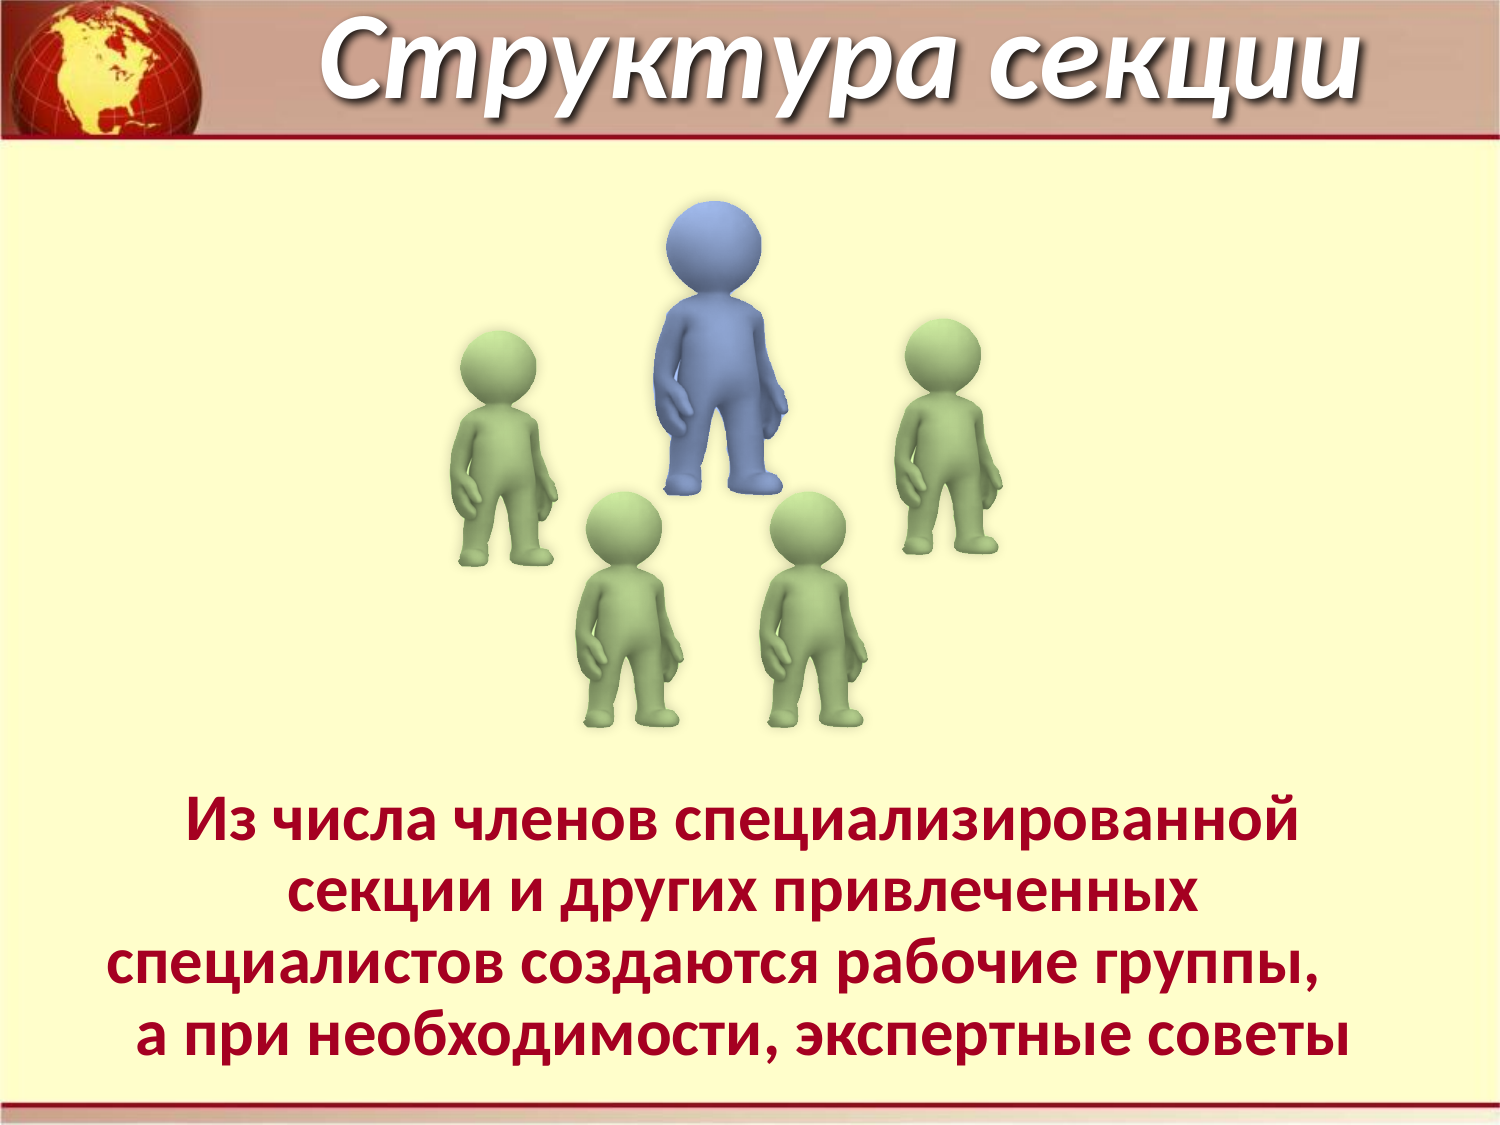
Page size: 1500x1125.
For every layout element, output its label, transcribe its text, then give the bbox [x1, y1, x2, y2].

text_box Из числа членов специализированной секции и других привлеченных специалистов создаются рабочие группы, а при необходимости, экспертные советы [88, 775, 1400, 1078]
picture [0, 0, 1500, 1125]
text_box Структура секции [177, 0, 1500, 134]
